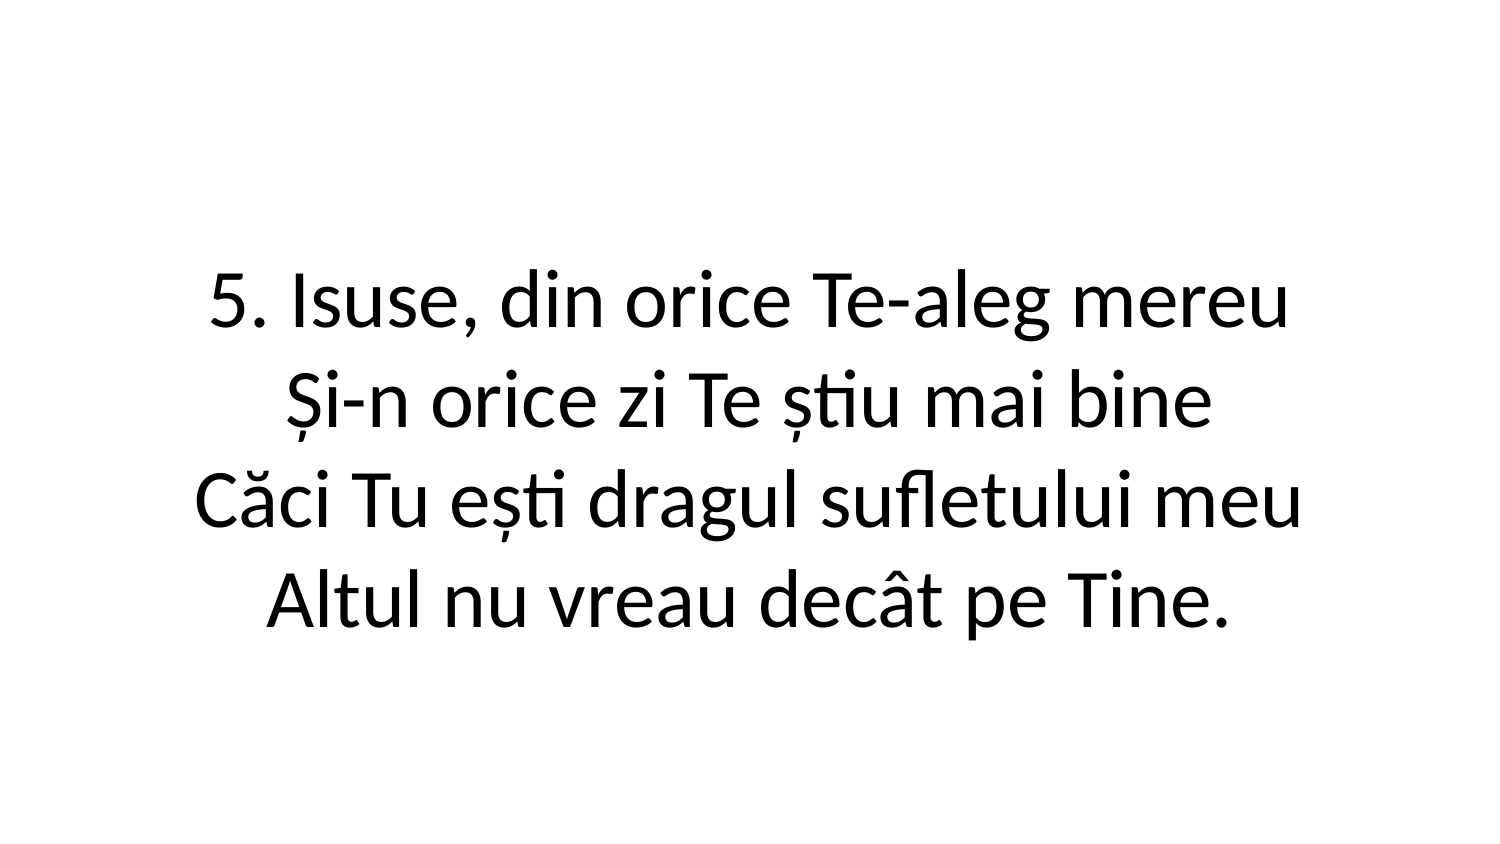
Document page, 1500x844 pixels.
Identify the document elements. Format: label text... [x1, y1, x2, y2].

text_box 5. Isuse, din orice Te-aleg mereu Și-n orice zi Te știu mai bine Căci Tu ești dragul sufletului meu Altul nu vreau decât pe Tine. [179, 192, 1321, 652]
